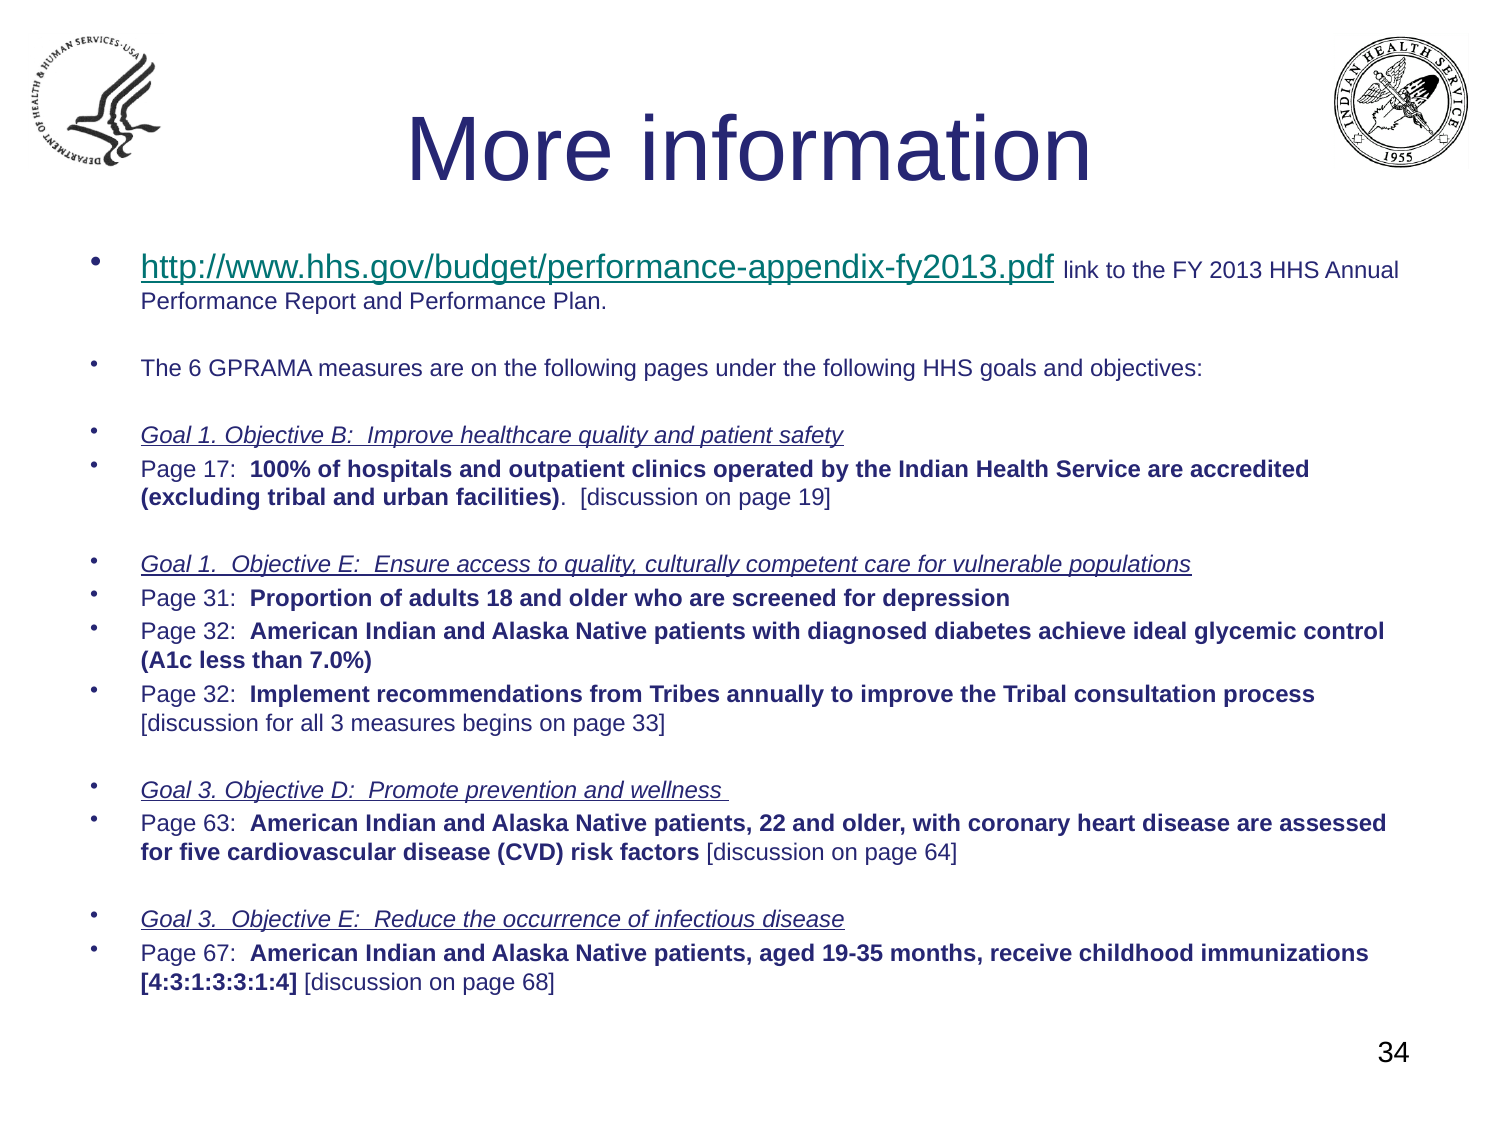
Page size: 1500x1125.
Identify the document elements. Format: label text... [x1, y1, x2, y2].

picture [28, 33, 164, 169]
text_box More information [74, 50, 1425, 237]
picture [1333, 33, 1469, 169]
text_box http://www.hhs.gov/budget/performance-appendix-fy2013.pdf link to the FY 2013 HHS Annual Performance Report and Performance Plan. The 6 GPRAMA measures are on the following pages under the following HHS goals and objectives: Goal 1. Objective B: Improve healthcare quality and patient safety Page 17: 100% of hospitals and outpatient clinics operated by the Indian Health Service are accredited (excluding tribal and urban facilities). [discussion on page 19] Goal 1. Objective E: Ensure access to quality, culturally competent care for vulnerable populations Page 31: Proportion of adults 18 and older who are screened for depression Page 32: American Indian and Alaska Native patients with diagnosed diabetes achieve ideal glycemic control (A1c less than 7.0%) Page 32: Implement recommendations from Tribes annually to improve the Tribal consultation process [discussion for all 3 measures begins on page 33] Goal 3. Objective D: Promote prevention and wellness Page 63: American Indian and Alaska Native patients, 22 and older, with coronary heart disease are assessed for five cardiovascular disease (CVD) risk factors [discussion on page 64] Goal 3. Objective E: Reduce the occurrence of infectious disease Page 67: American Indian and Alaska Native patients, aged 19-35 months, receive childhood immunizations [4:3:1:3:3:1:4] [discussion on page 68] [74, 237, 1425, 1013]
slide_number 34 [1074, 1025, 1425, 1104]
